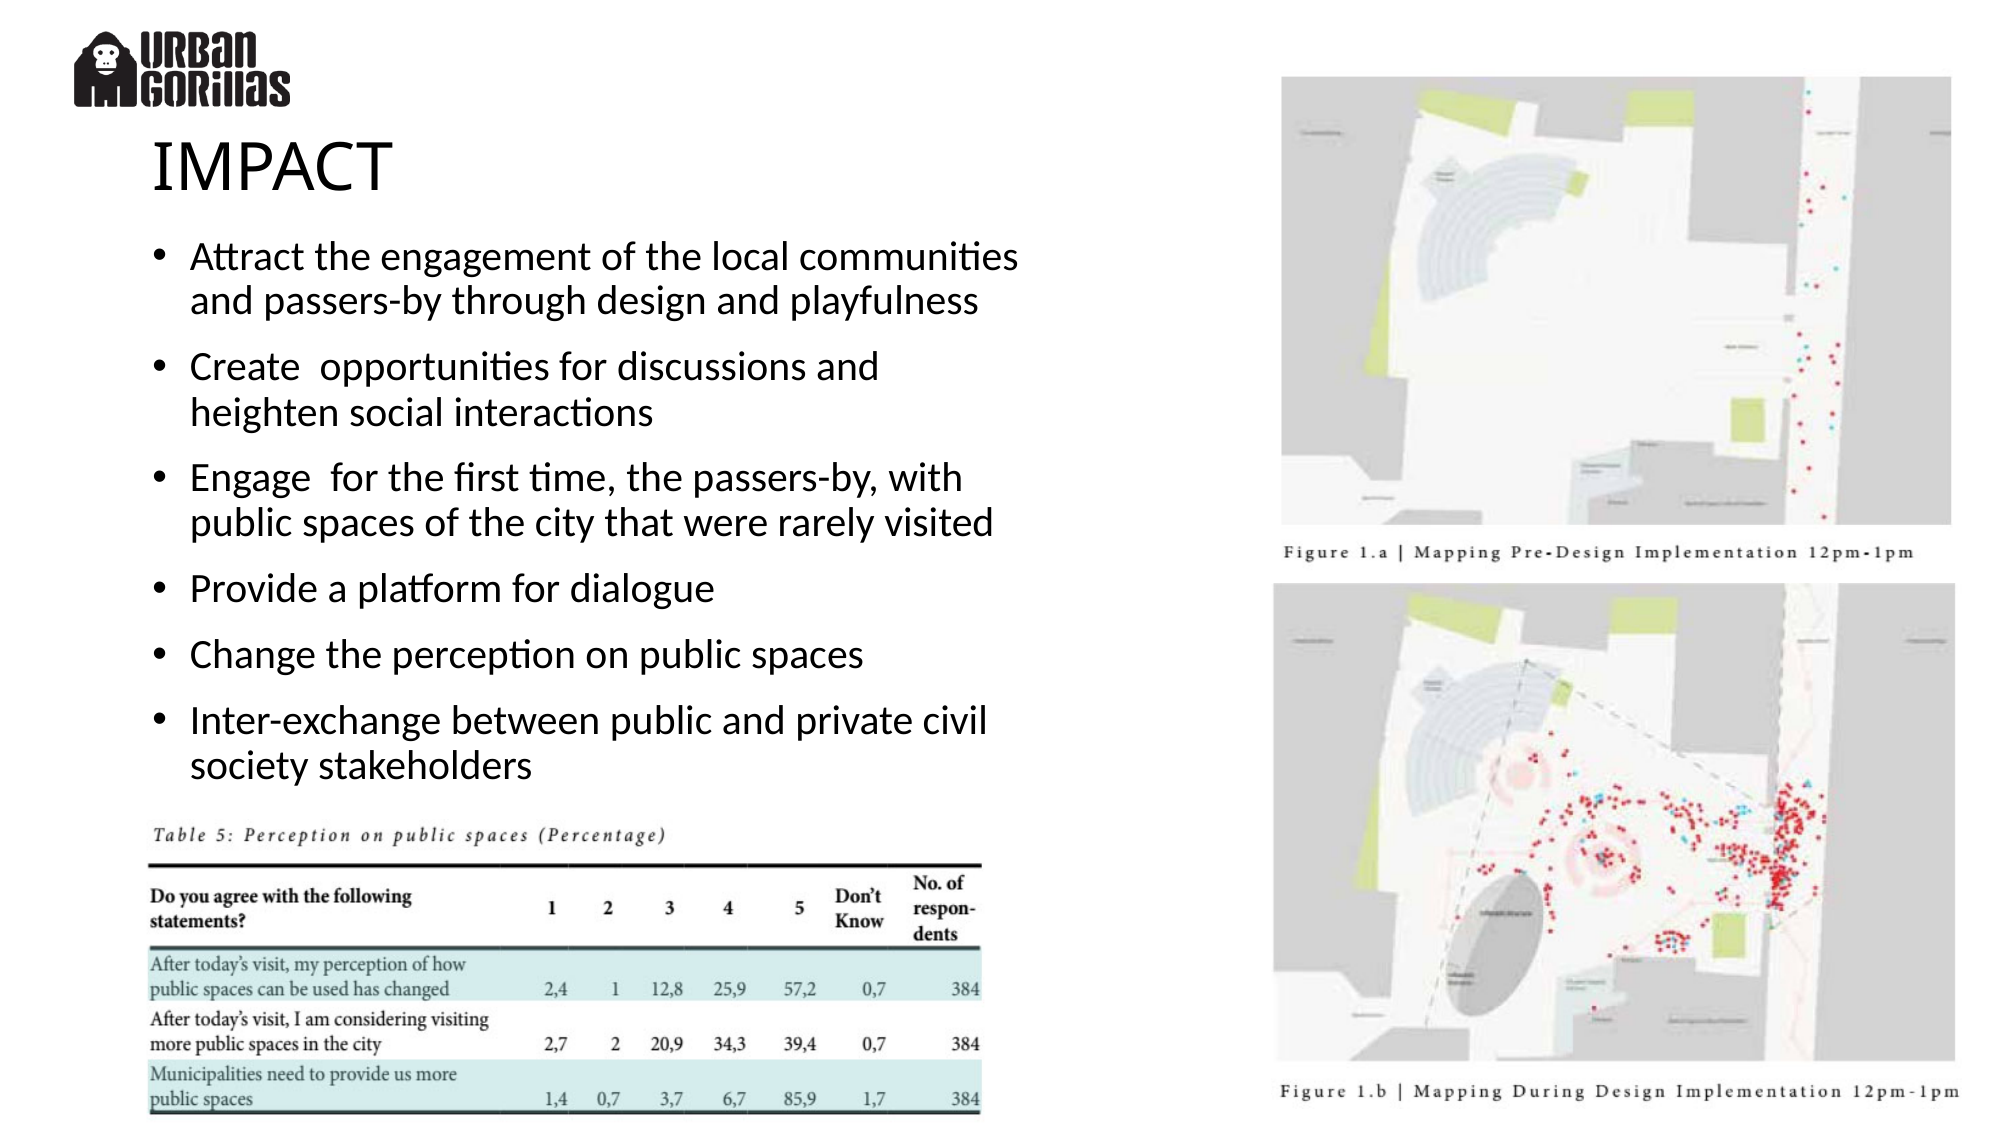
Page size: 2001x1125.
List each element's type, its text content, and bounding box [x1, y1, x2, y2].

list Attract the engagement of the local communities and passers-by through design and playfulness Create opportunities for discussions and heighten social interactions Engage for the first time, the passers-by, with public spaces of the city that were rarely visited Provide a platform for dialogue Change the perception on public spaces Inter-exchange between public and private civil society stakeholders [137, 226, 1044, 941]
picture [1271, 68, 1962, 1109]
picture [137, 819, 988, 1125]
title IMPACT [137, 59, 1863, 278]
picture [74, 31, 290, 107]
